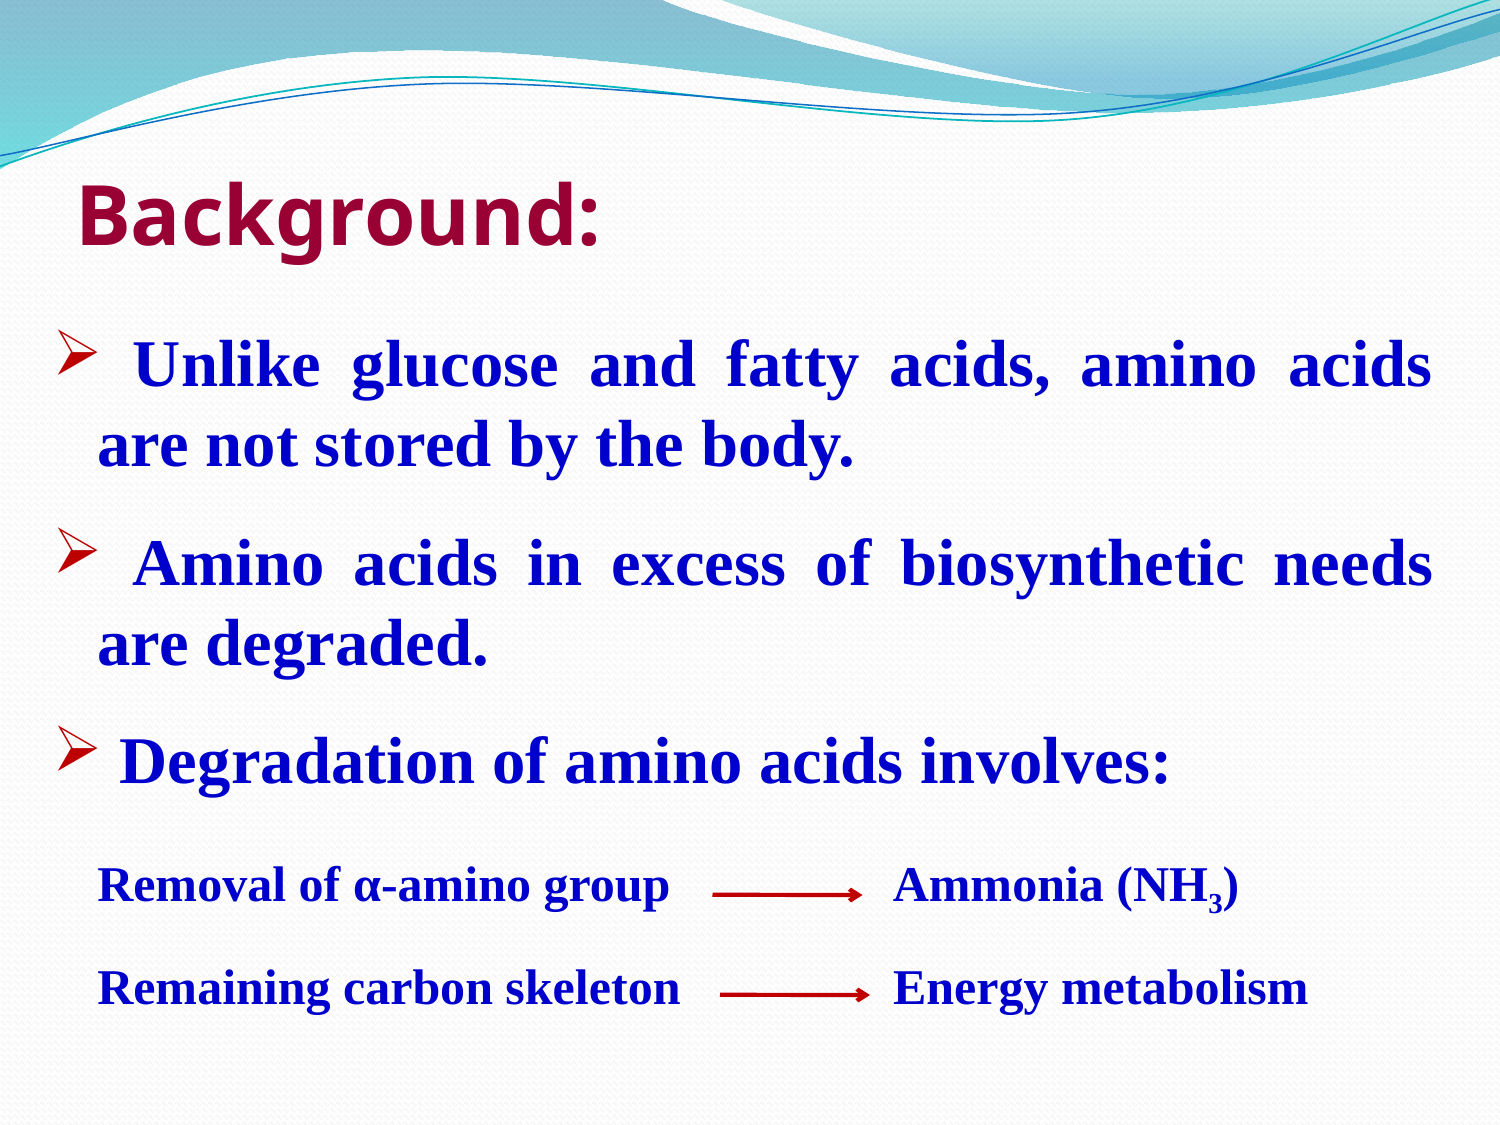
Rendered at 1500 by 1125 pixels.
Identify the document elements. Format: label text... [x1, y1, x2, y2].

list Unlike glucose and fatty acids, amino acids are not stored by the body. Amino acids in excess of biosynthetic needs are degraded. Degradation of amino acids involves: Removal of α-amino group Ammonia (NH3) Remaining carbon skeleton Energy metabolism [37, 312, 1451, 1051]
title Urea Cycle: Regulation [713, 897, 861, 906]
title Urea Cycle: Regulation [720, 997, 869, 1006]
title Background: [74, 124, 1426, 263]
